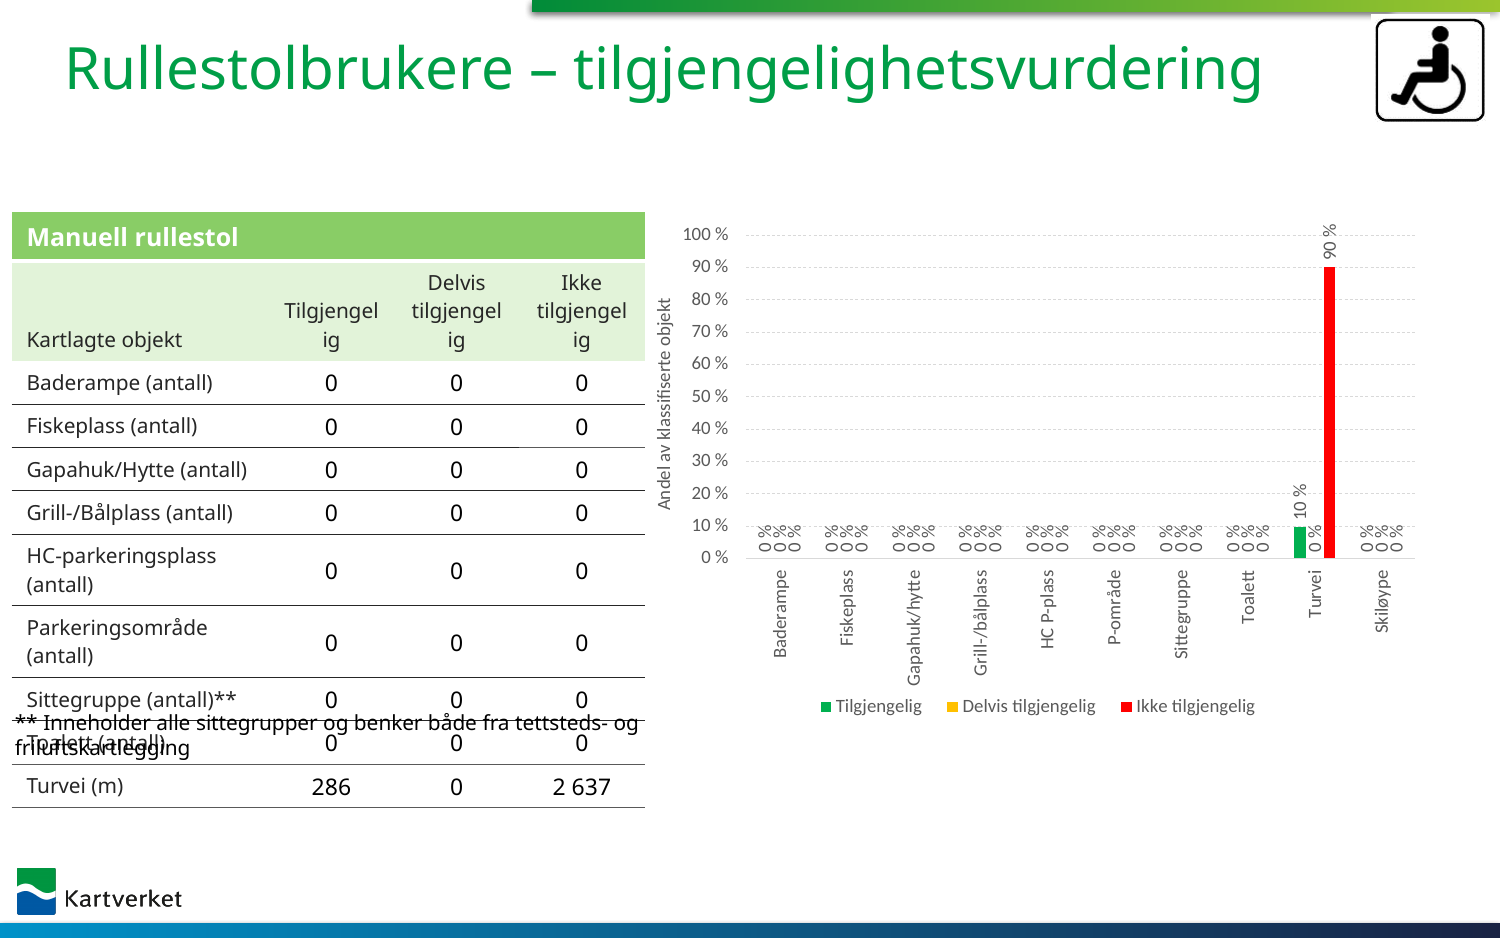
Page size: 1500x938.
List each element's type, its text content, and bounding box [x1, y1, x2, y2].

table_cell 0 [519, 448, 638, 490]
table_cell Grill-/Bålplass (antall) [12, 491, 269, 534]
table_cell 0 [269, 491, 394, 534]
table_cell 0 [269, 405, 394, 447]
text_box ** Inneholder alle sittegrupper og benker både fra tettsteds- og friluftskartlegging [0, 702, 745, 768]
table_cell 286 [269, 768, 394, 807]
table_cell 0 [519, 535, 638, 605]
table_cell 0 [394, 361, 519, 404]
table_cell 2 637 [519, 768, 645, 807]
table_cell Parkeringsområde (antall) [12, 606, 269, 677]
table_cell Fiskeplass (antall) [12, 405, 269, 447]
table_cell 0 [269, 448, 394, 490]
table_cell 0 [394, 491, 519, 534]
table_cell Baderampe (antall) [12, 361, 269, 404]
picture [643, 218, 1426, 728]
table_cell Tilgjengelig [269, 263, 394, 361]
table_header Manuell rullestol [12, 212, 645, 259]
table_cell Delvis tilgjengelig [394, 263, 519, 361]
table_cell 0 [269, 606, 394, 677]
table_cell 0 [394, 405, 519, 447]
table_cell Ikke tilgjengelig [519, 263, 638, 361]
table_cell 0 [394, 535, 519, 605]
table_cell 0 [519, 405, 638, 447]
table_cell 0 [394, 448, 519, 490]
table_cell 0 [269, 535, 394, 605]
table_cell 0 [269, 361, 394, 404]
picture [1371, 13, 1491, 127]
table_cell HC-parkeringsplass (antall) [12, 535, 269, 605]
table_cell 0 [519, 606, 638, 677]
table_cell 0 [394, 678, 519, 702]
table_cell 0 [519, 678, 638, 702]
table_cell Turvei (m) [12, 768, 269, 807]
table_cell 0 [519, 491, 638, 534]
text_box Rullestolbrukere – tilgjengelighetsvurdering [49, 12, 1372, 109]
table_cell 0 [394, 606, 519, 677]
table_cell 0 [394, 768, 519, 807]
table_cell 0 [269, 678, 394, 702]
table_cell 0 [519, 361, 638, 404]
table_cell Sittegruppe (antall)** [12, 678, 269, 702]
table_cell Gapahuk/Hytte (antall) [12, 448, 269, 490]
table_cell Kartlagte objekt [12, 263, 269, 361]
